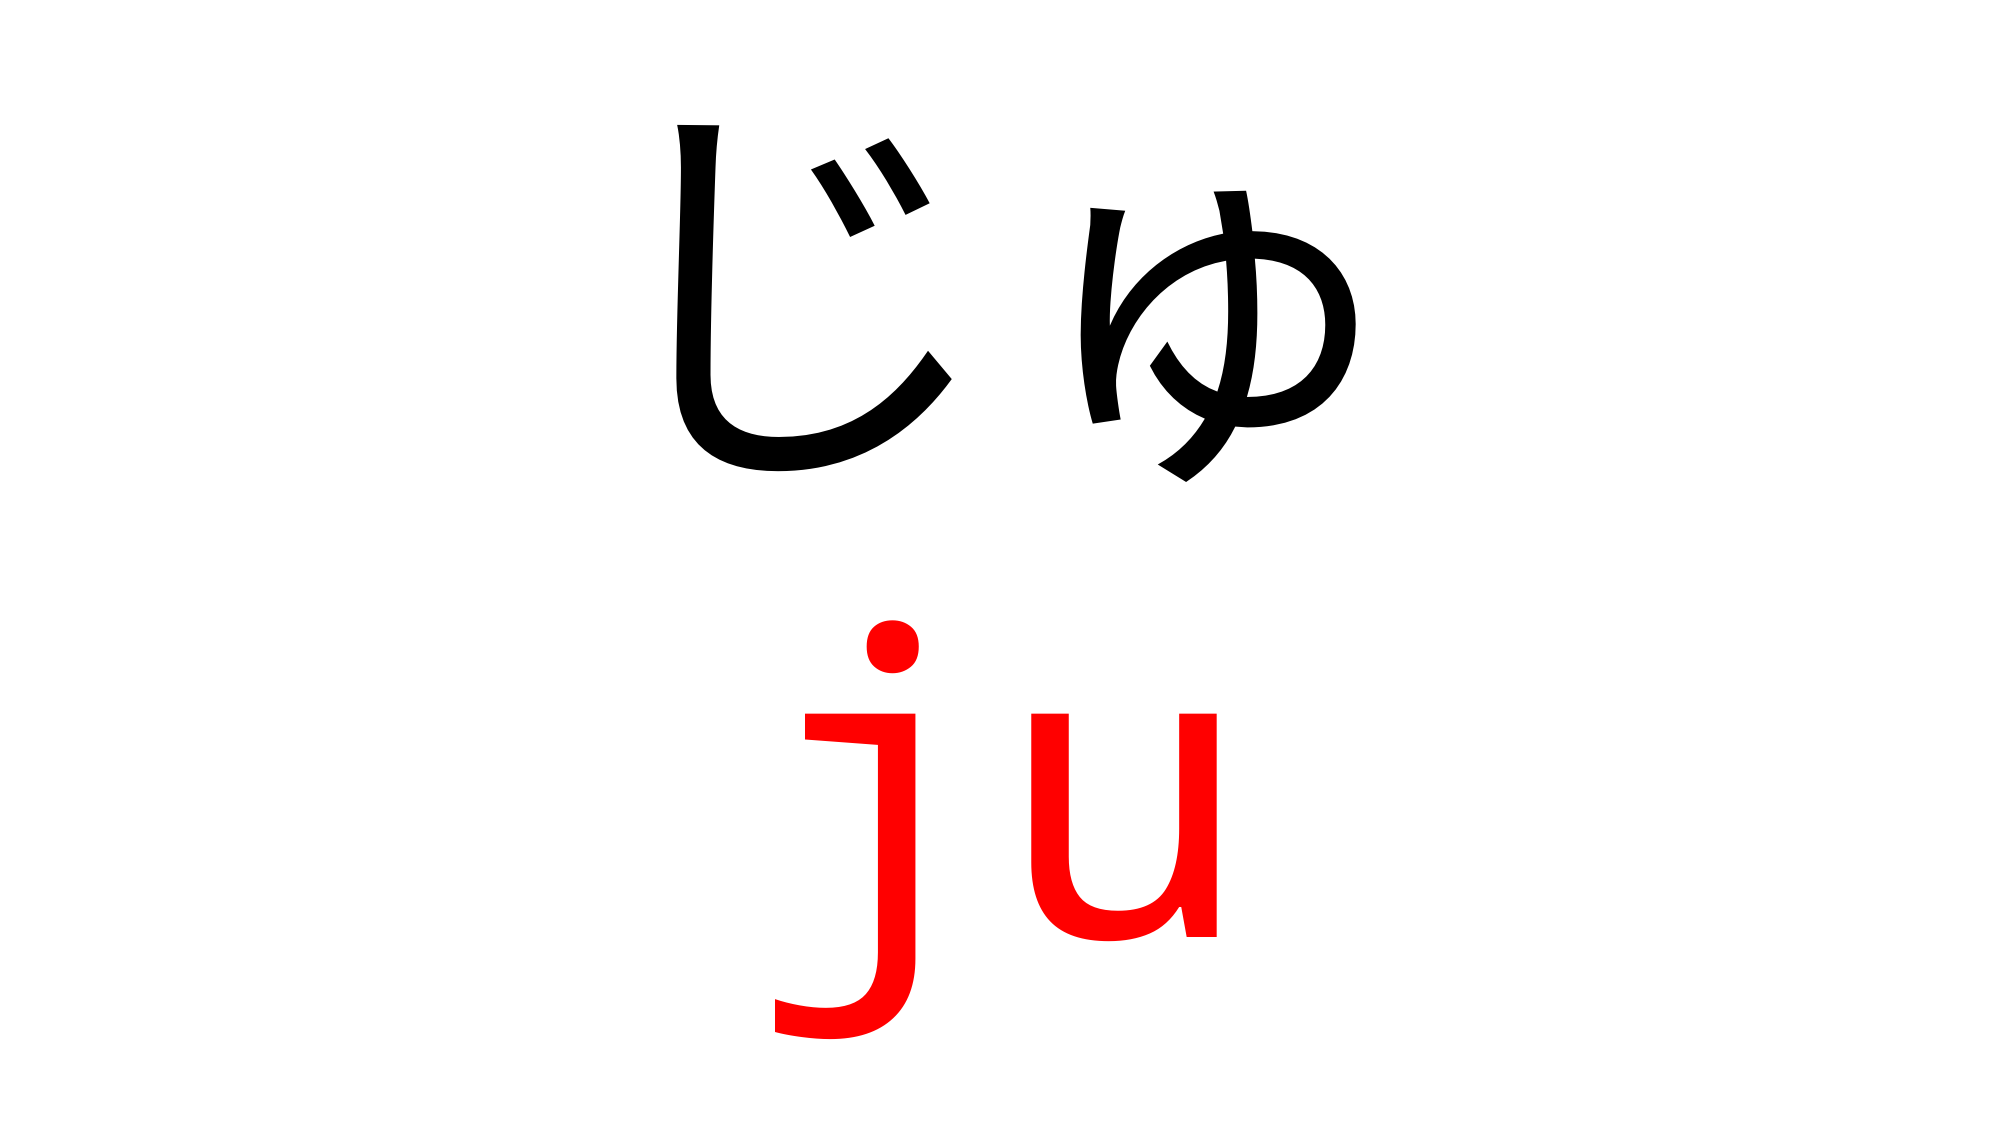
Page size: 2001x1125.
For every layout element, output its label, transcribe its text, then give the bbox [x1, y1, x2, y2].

text_box ju [249, 562, 1750, 1036]
title じゅ [249, 71, 1750, 545]
